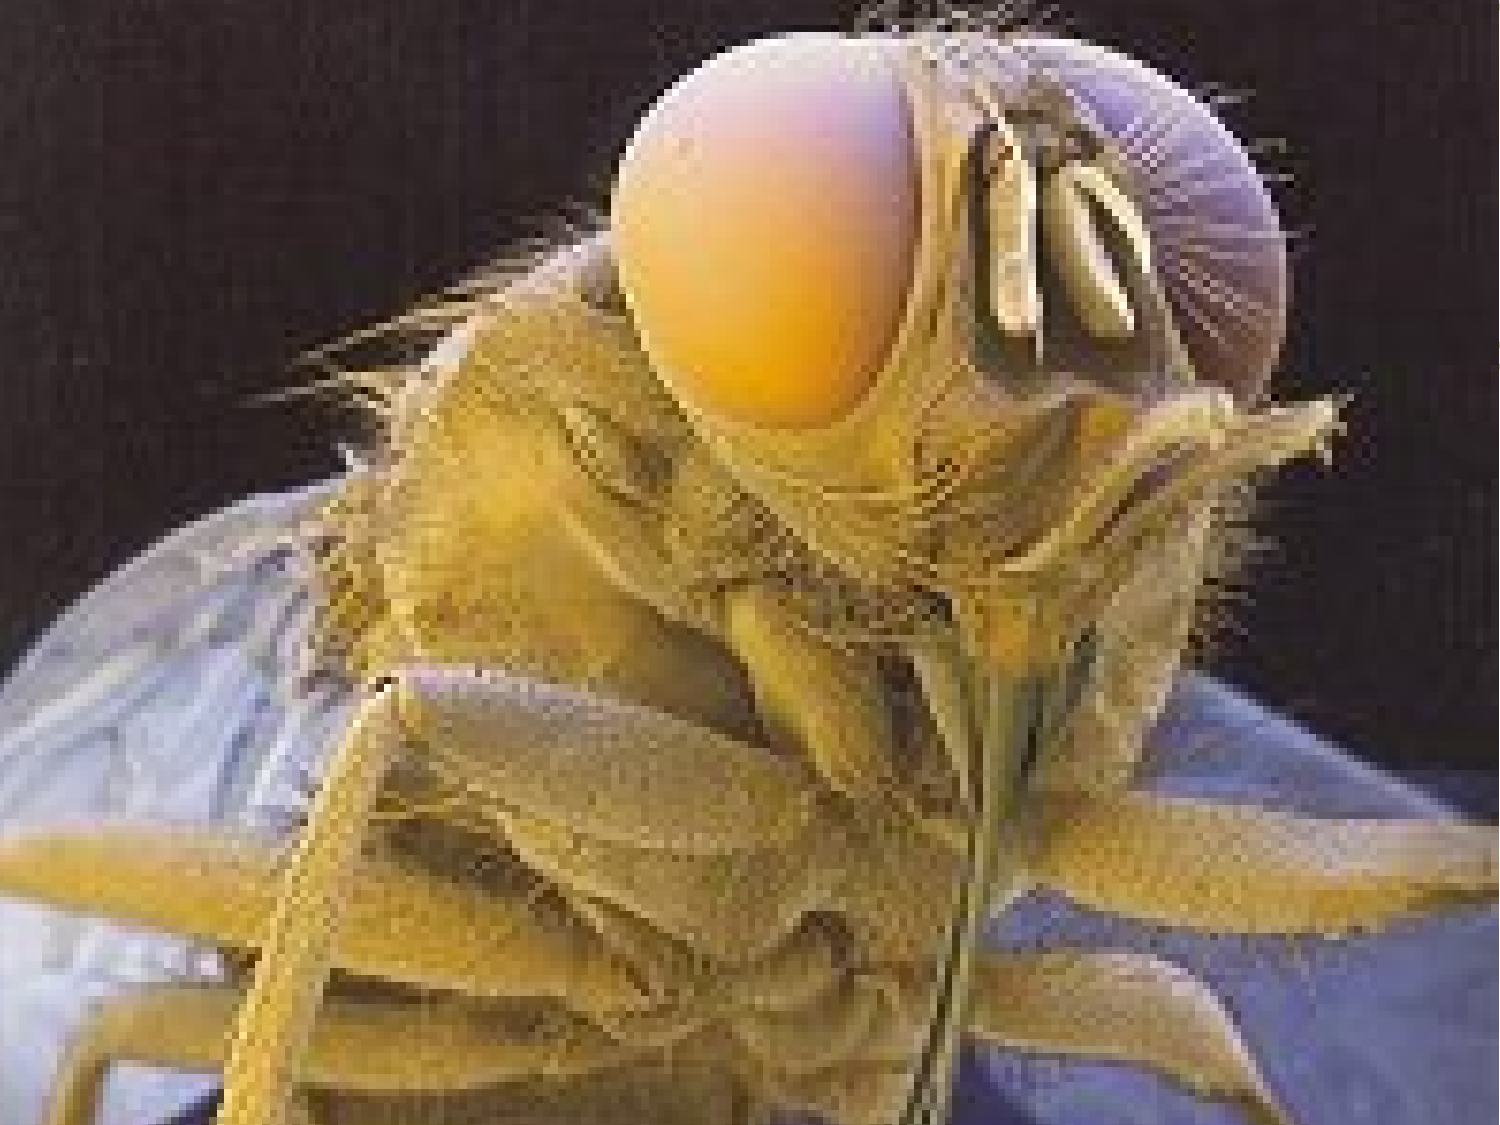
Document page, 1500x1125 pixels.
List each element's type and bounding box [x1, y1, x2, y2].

list [0, 0, 1500, 1125]
